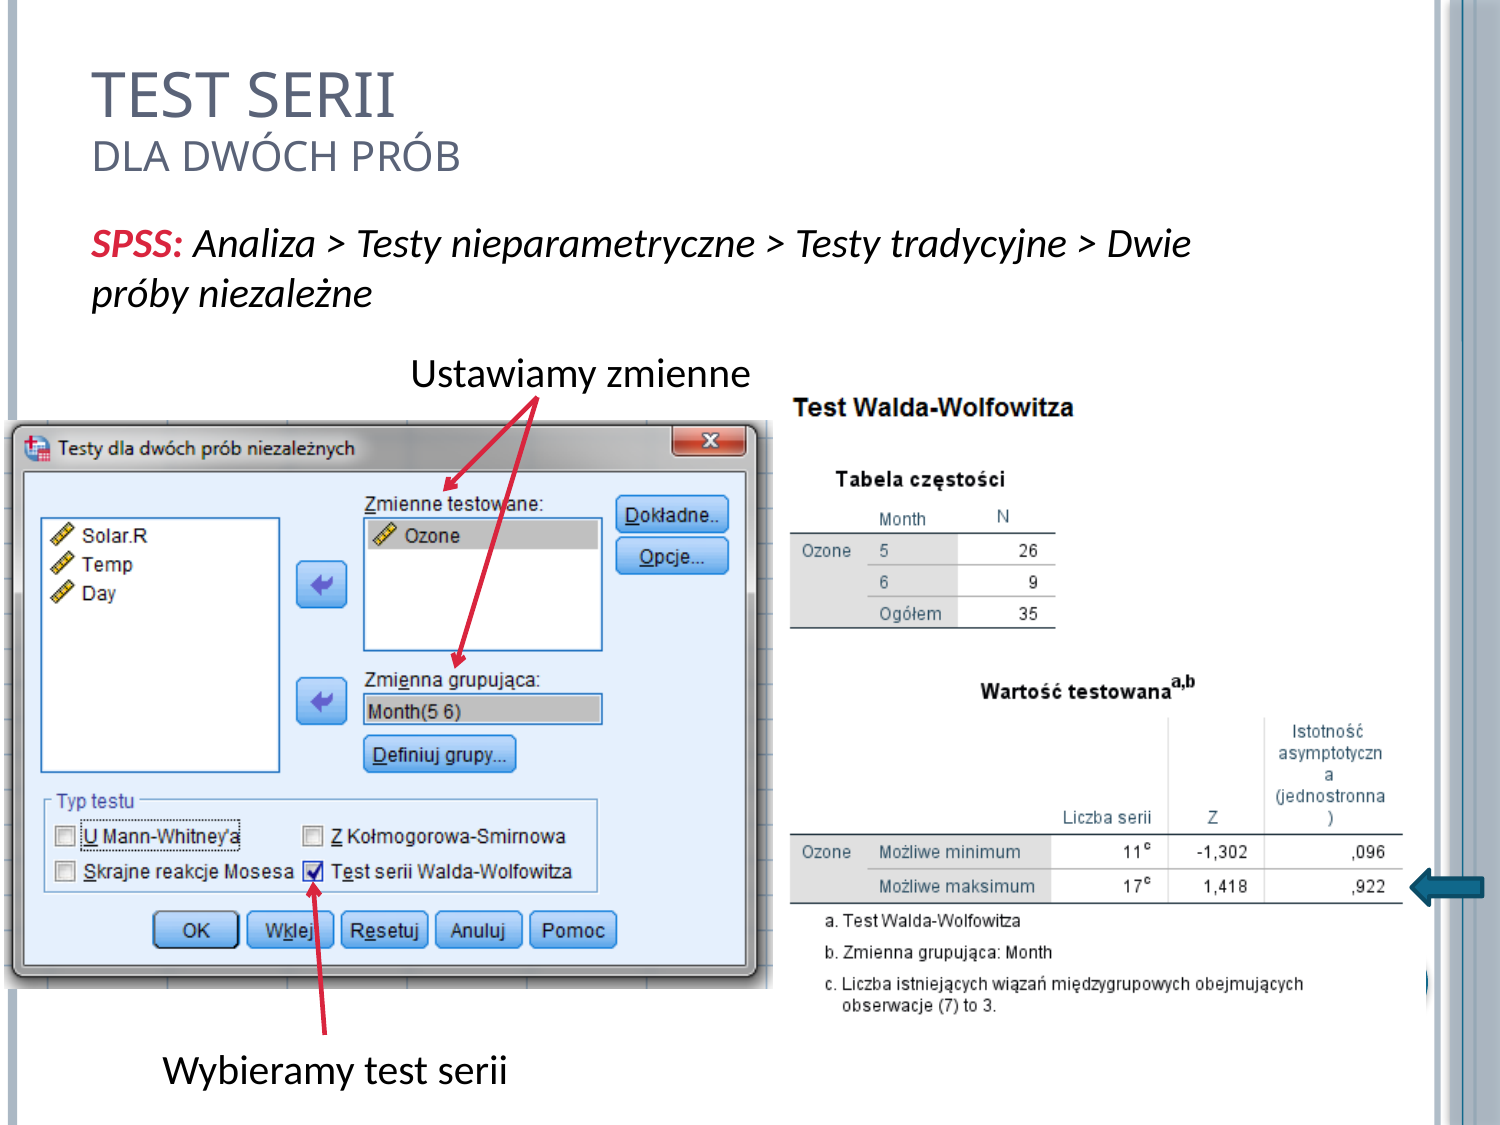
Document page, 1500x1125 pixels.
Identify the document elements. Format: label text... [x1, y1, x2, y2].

text_box Ustawiamy zmienne [395, 338, 798, 403]
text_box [312, 880, 326, 1036]
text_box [454, 396, 538, 670]
picture [3, 384, 1427, 1040]
text_box Wybieramy test serii [147, 1035, 550, 1100]
list SPSS: Analiza > Testy nieparametryczne > Testy tradycyjne > Dwie próby niezależne [76, 208, 1302, 417]
text_box [1433, 876, 1485, 899]
title Test serii Dla dwóch prób [76, 0, 1302, 188]
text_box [442, 396, 452, 493]
